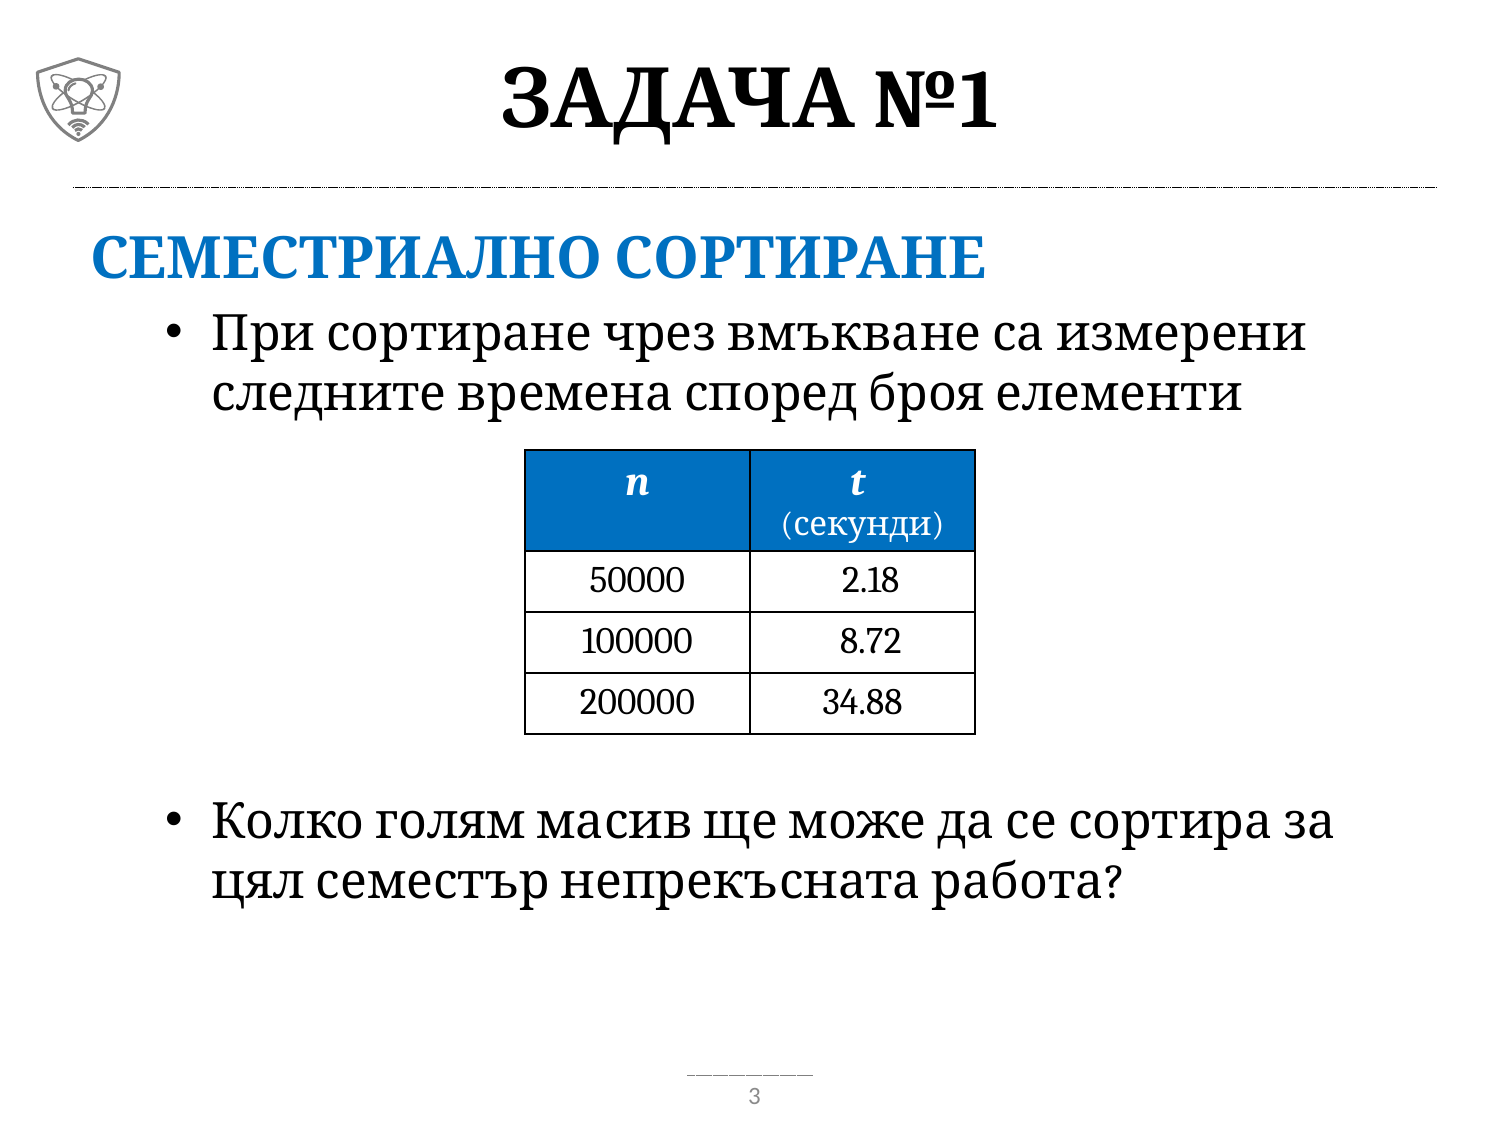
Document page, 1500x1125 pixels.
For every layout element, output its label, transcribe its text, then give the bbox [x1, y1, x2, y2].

table_cell 200000 [526, 674, 749, 733]
table_header t (секунди) [751, 451, 974, 550]
table_cell 100000 [526, 613, 749, 672]
table_header n [526, 451, 749, 550]
table_cell 8.72 [751, 613, 974, 672]
title Задача №1 [0, 0, 1500, 188]
slide_number 3 [579, 1065, 930, 1125]
table_cell 2.18 [751, 552, 974, 611]
table_cell 34.88 [751, 674, 974, 733]
table_cell 50000 [526, 552, 749, 611]
